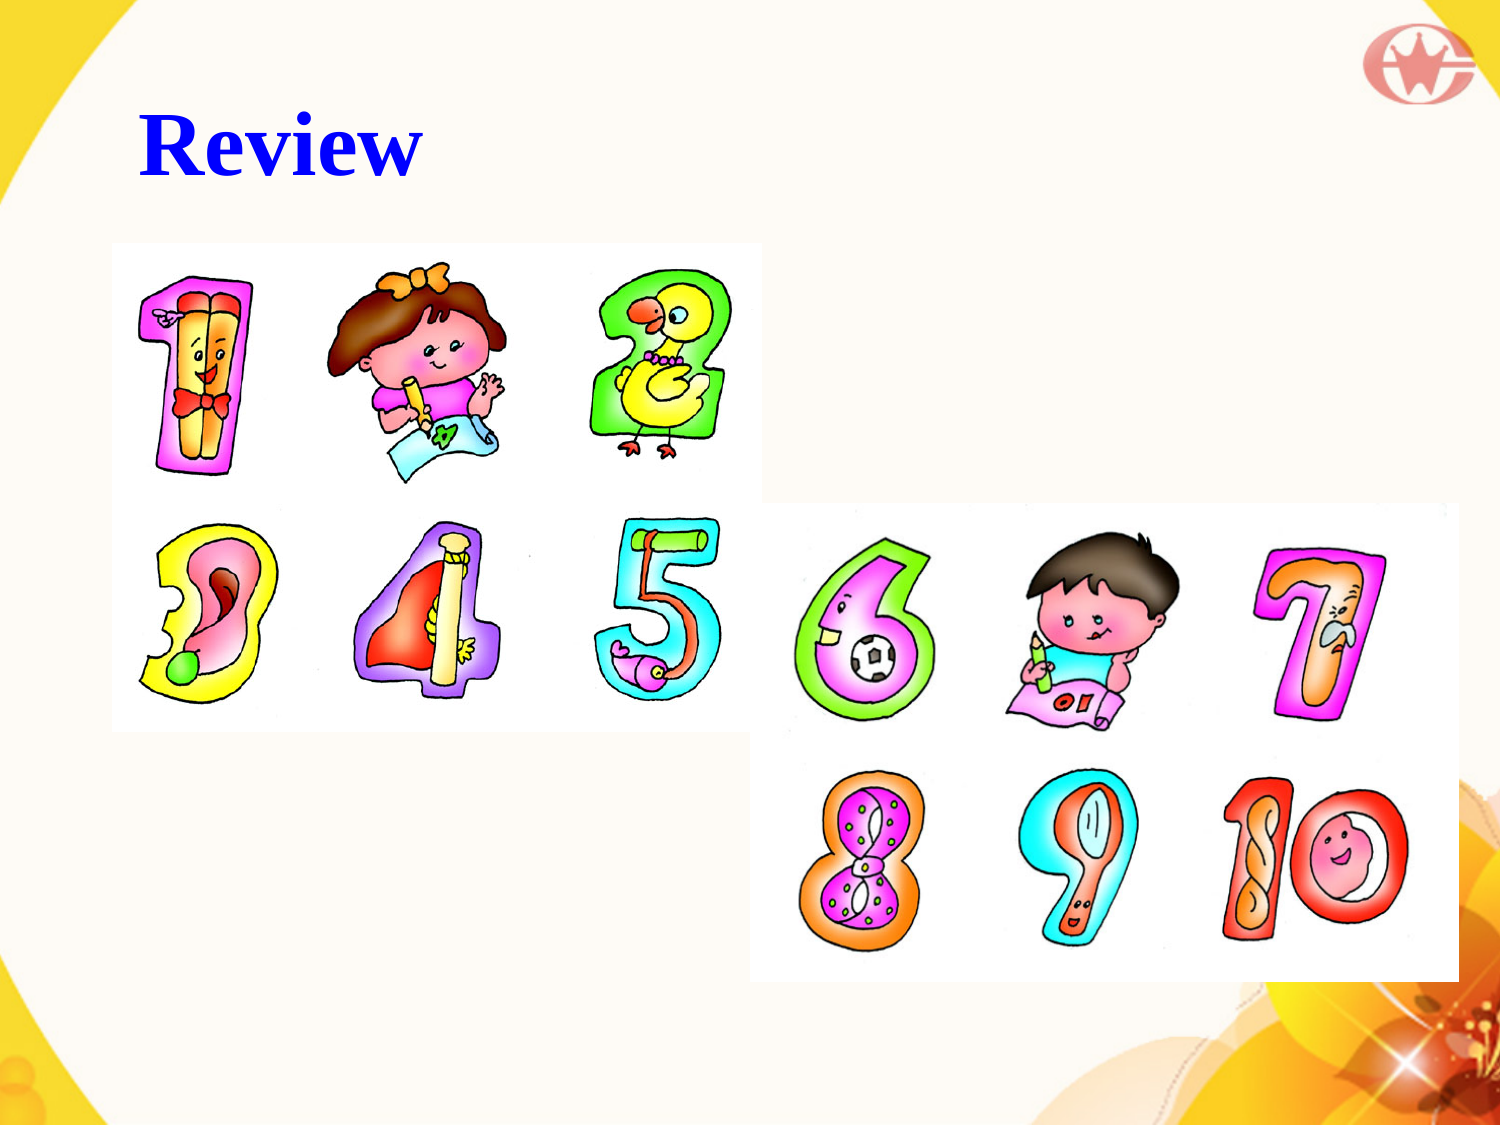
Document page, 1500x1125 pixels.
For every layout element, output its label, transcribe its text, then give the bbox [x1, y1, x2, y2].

picture [0, 0, 1500, 1125]
text_box Review [123, 54, 462, 202]
